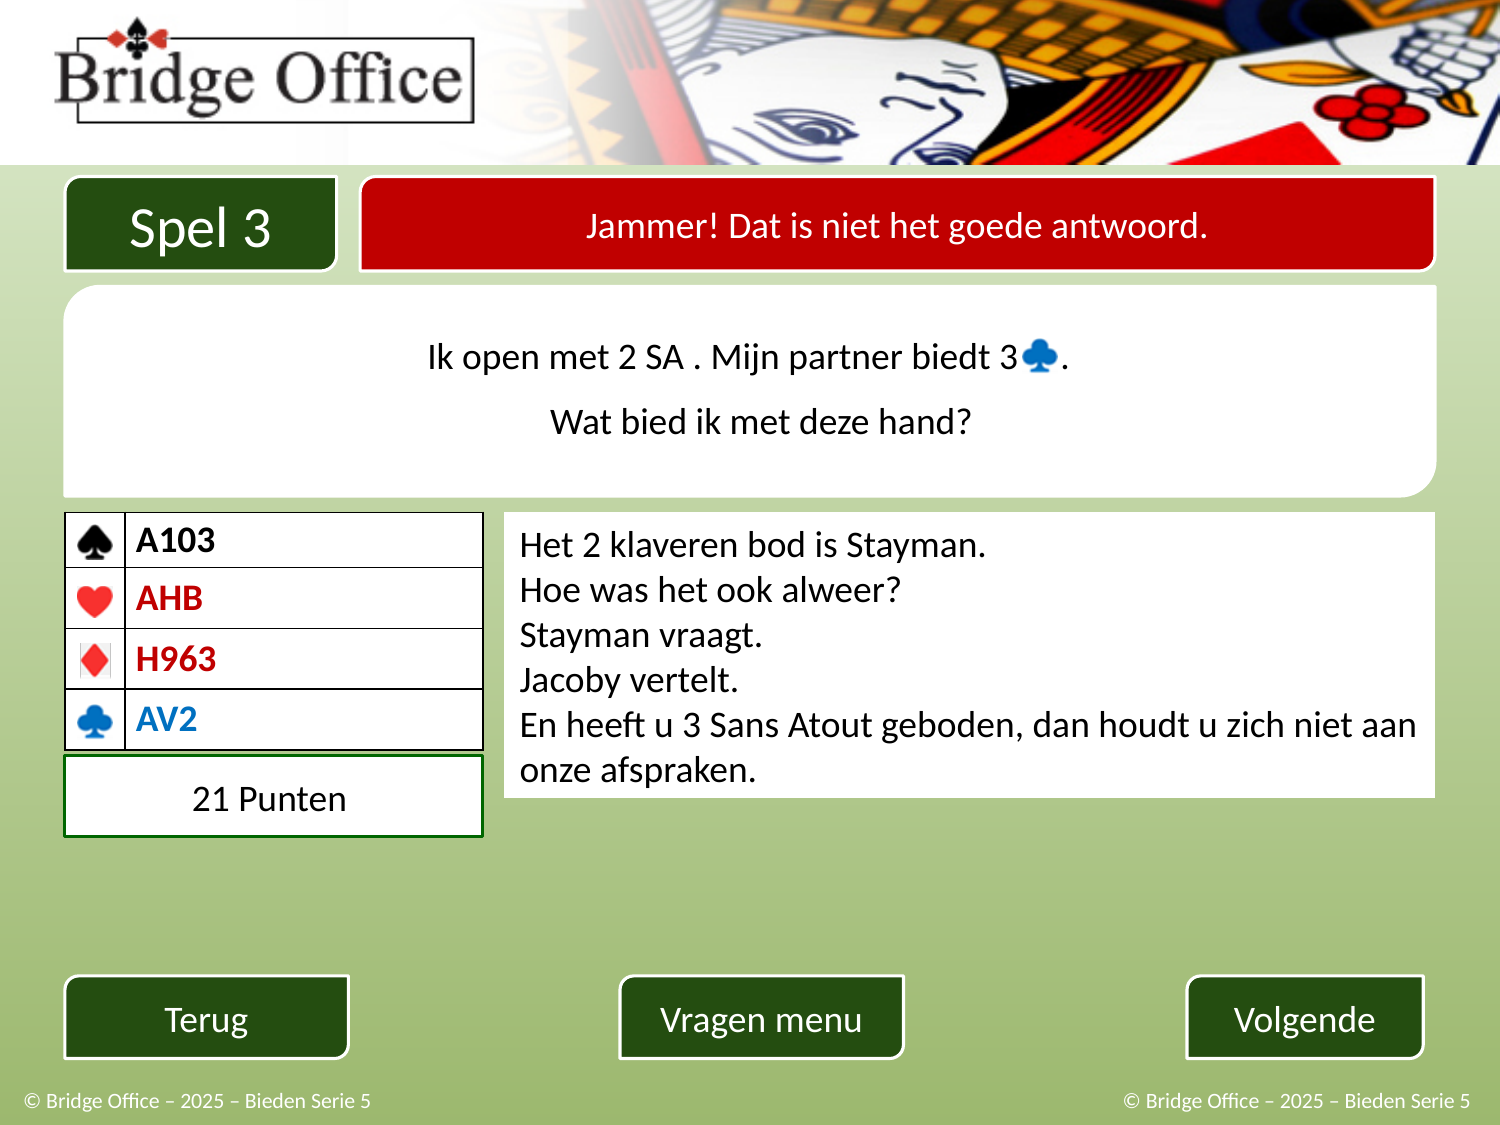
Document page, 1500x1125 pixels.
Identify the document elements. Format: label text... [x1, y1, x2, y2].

text_box Vragen menu [618, 974, 906, 1061]
text_box 21 Punten [63, 754, 484, 838]
text_box Spel 3 [63, 179, 339, 273]
table_cell AV2 [126, 690, 482, 749]
table_cell [66, 690, 124, 749]
picture [77, 643, 114, 679]
text_box © Bridge Office – 2025 – Bieden Serie 5 [1107, 1079, 1500, 1121]
text_box Volgende [1185, 974, 1425, 1061]
table_header [66, 513, 124, 567]
picture [0, 0, 1500, 166]
picture [77, 703, 114, 740]
picture [1022, 338, 1059, 374]
table_header A103 [126, 513, 482, 567]
text_box Ik open met 2 SA . Mijn partner biedt 3 . [394, 324, 1104, 385]
table_cell AHB [126, 568, 482, 628]
picture [77, 585, 114, 618]
table_cell [66, 568, 124, 628]
text_box Jammer! Dat is niet het goede antwoord. [358, 179, 1437, 273]
text_box Wat bied ik met deze hand? [528, 389, 995, 450]
text_box Het 2 klaveren bod is Stayman. Hoe was het ook alweer? Stayman vraagt. Jacoby vertelt. En heeft u 3 Sans Atout geboden, dan houdt u zich niet aan onze afspraken. [504, 512, 1435, 798]
text_box [63, 284, 1437, 498]
text_box Terug [63, 974, 350, 1061]
text_box © Bridge Office – 2025 – Bieden Serie 5 [8, 1079, 393, 1121]
table_cell H963 [126, 629, 482, 688]
picture [77, 524, 114, 561]
table_cell [66, 629, 124, 688]
